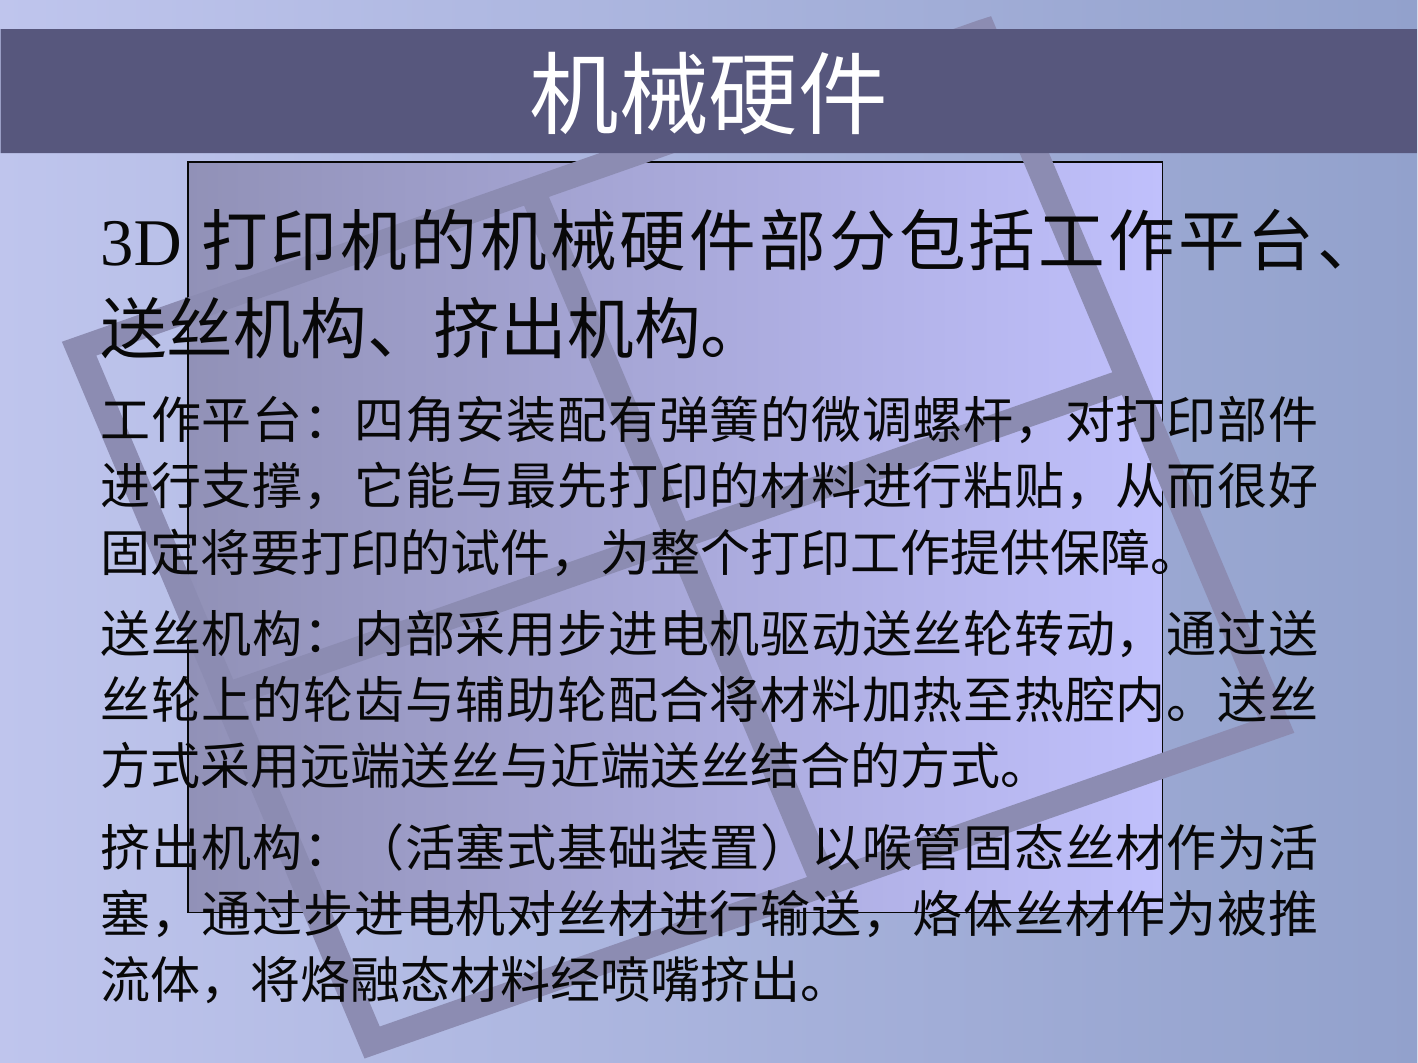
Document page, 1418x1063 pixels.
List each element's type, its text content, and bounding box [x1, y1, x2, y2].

title 机械硬件 [0, 28, 1418, 154]
list 3D打印机的机械硬件部分包括工作平台、送丝机构、挤出机构。 工作平台：四角安装配有弹簧的微调螺杆，对打印部件进行支撑，它能与最先打印的材料进行粘贴，从而很好固定将要打印的试件，为整个打印工作提供保障。 送丝机构：内部采用步进电机驱动送丝轮转动，通过送丝轮上的轮齿与辅助轮配合将材料加热至热腔内。送丝方式采用远端送丝与近端送丝结合的方式。 挤出机构：（活塞式基础装置）以喉管固态丝材作为活塞，通过步进电机对丝材进行输送，烙体丝材作为被推流体，将烙融态材料经喷嘴挤出。 [49, 185, 1325, 1035]
